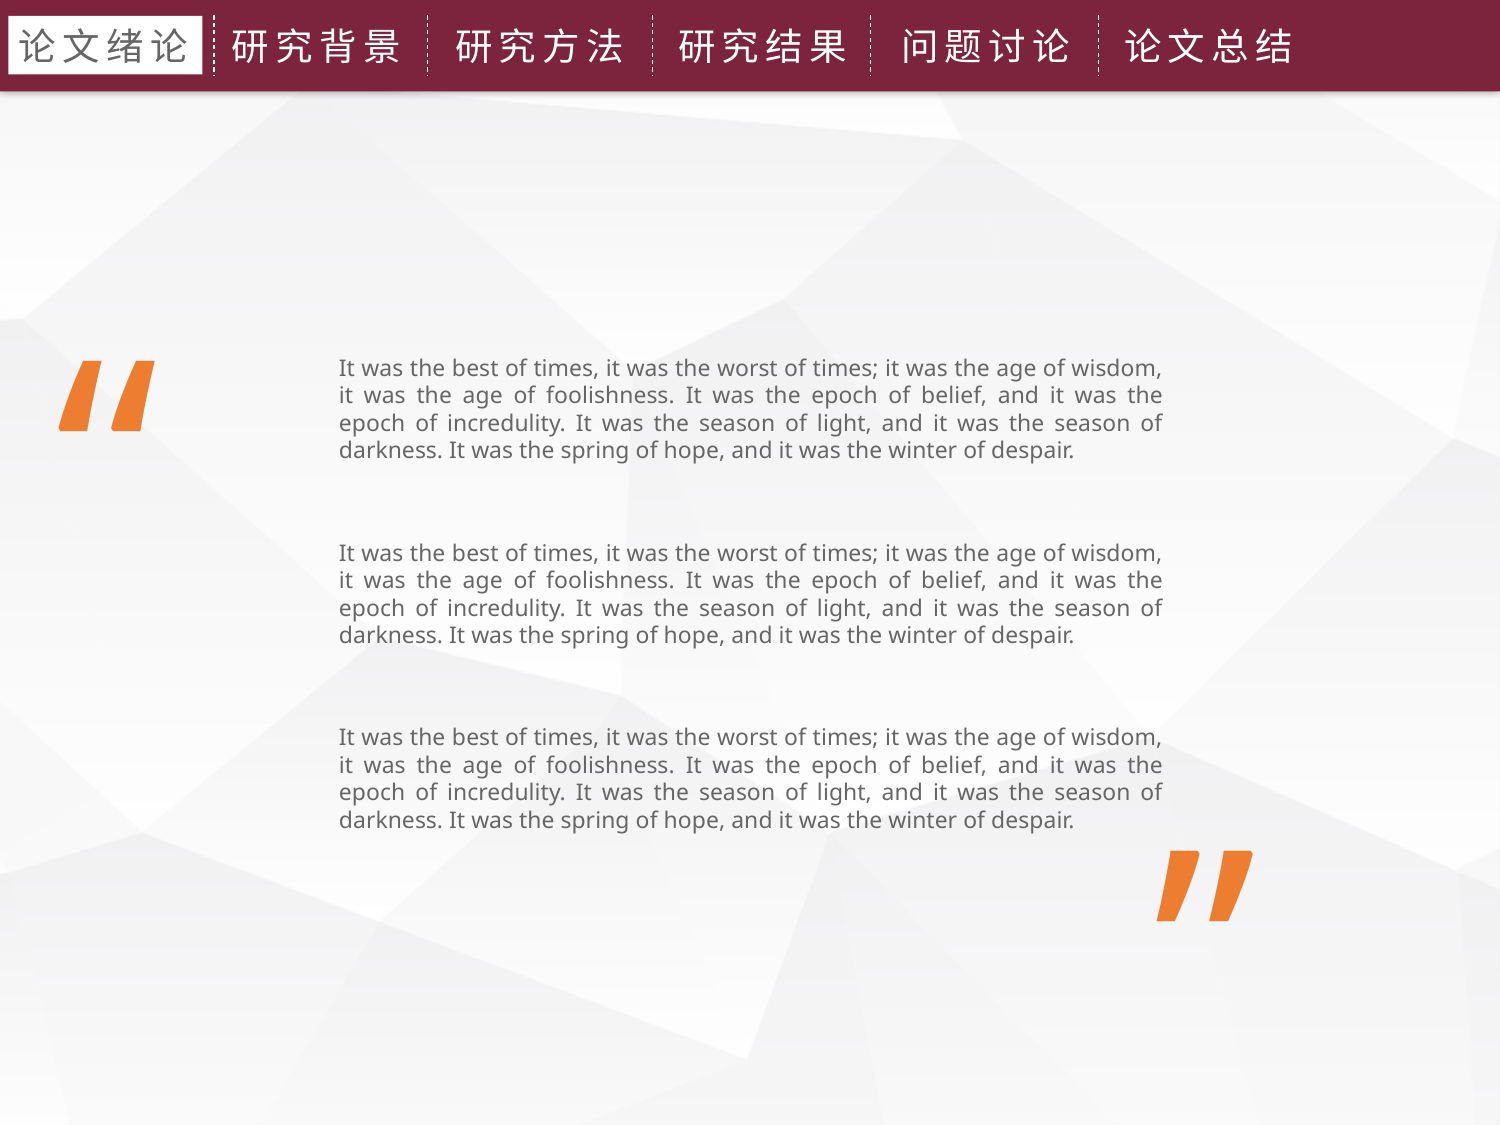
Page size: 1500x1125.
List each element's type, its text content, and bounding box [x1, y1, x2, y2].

text_box 研究方法 [440, 15, 652, 76]
text_box 问题讨论 [886, 15, 1098, 76]
text_box 研究背景 [217, 15, 427, 76]
text_box 论文总结 [1109, 15, 1322, 76]
picture [0, 92, 1500, 1125]
text_box 研究结果 [663, 15, 870, 76]
text_box It was the best of times, it was the worst of times; it was the age of wisdom, it was the age of foolishness. It was the epoch of belief, and it was the epoch of incredulity. It was the season of light, and it was the season of darkness. It was the spring of hope, and it was the winter of despair. [324, 345, 1179, 471]
text_box 论文绪论 [4, 15, 213, 76]
text_box It was the best of times, it was the worst of times; it was the age of wisdom, it was the age of foolishness. It was the epoch of belief, and it was the epoch of incredulity. It was the season of light, and it was the season of darkness. It was the spring of hope, and it was the winter of despair. [324, 530, 1179, 656]
text_box 研究结果 [871, 15, 876, 76]
text_box “ [40, 271, 277, 631]
text_box It was the best of times, it was the worst of times; it was the age of wisdom, it was the age of foolishness. It was the epoch of belief, and it was the epoch of incredulity. It was the season of light, and it was the season of darkness. It was the spring of hope, and it was the winter of despair. [324, 715, 1179, 841]
text_box [0, 0, 1500, 92]
text_box ” [1138, 761, 1375, 1122]
